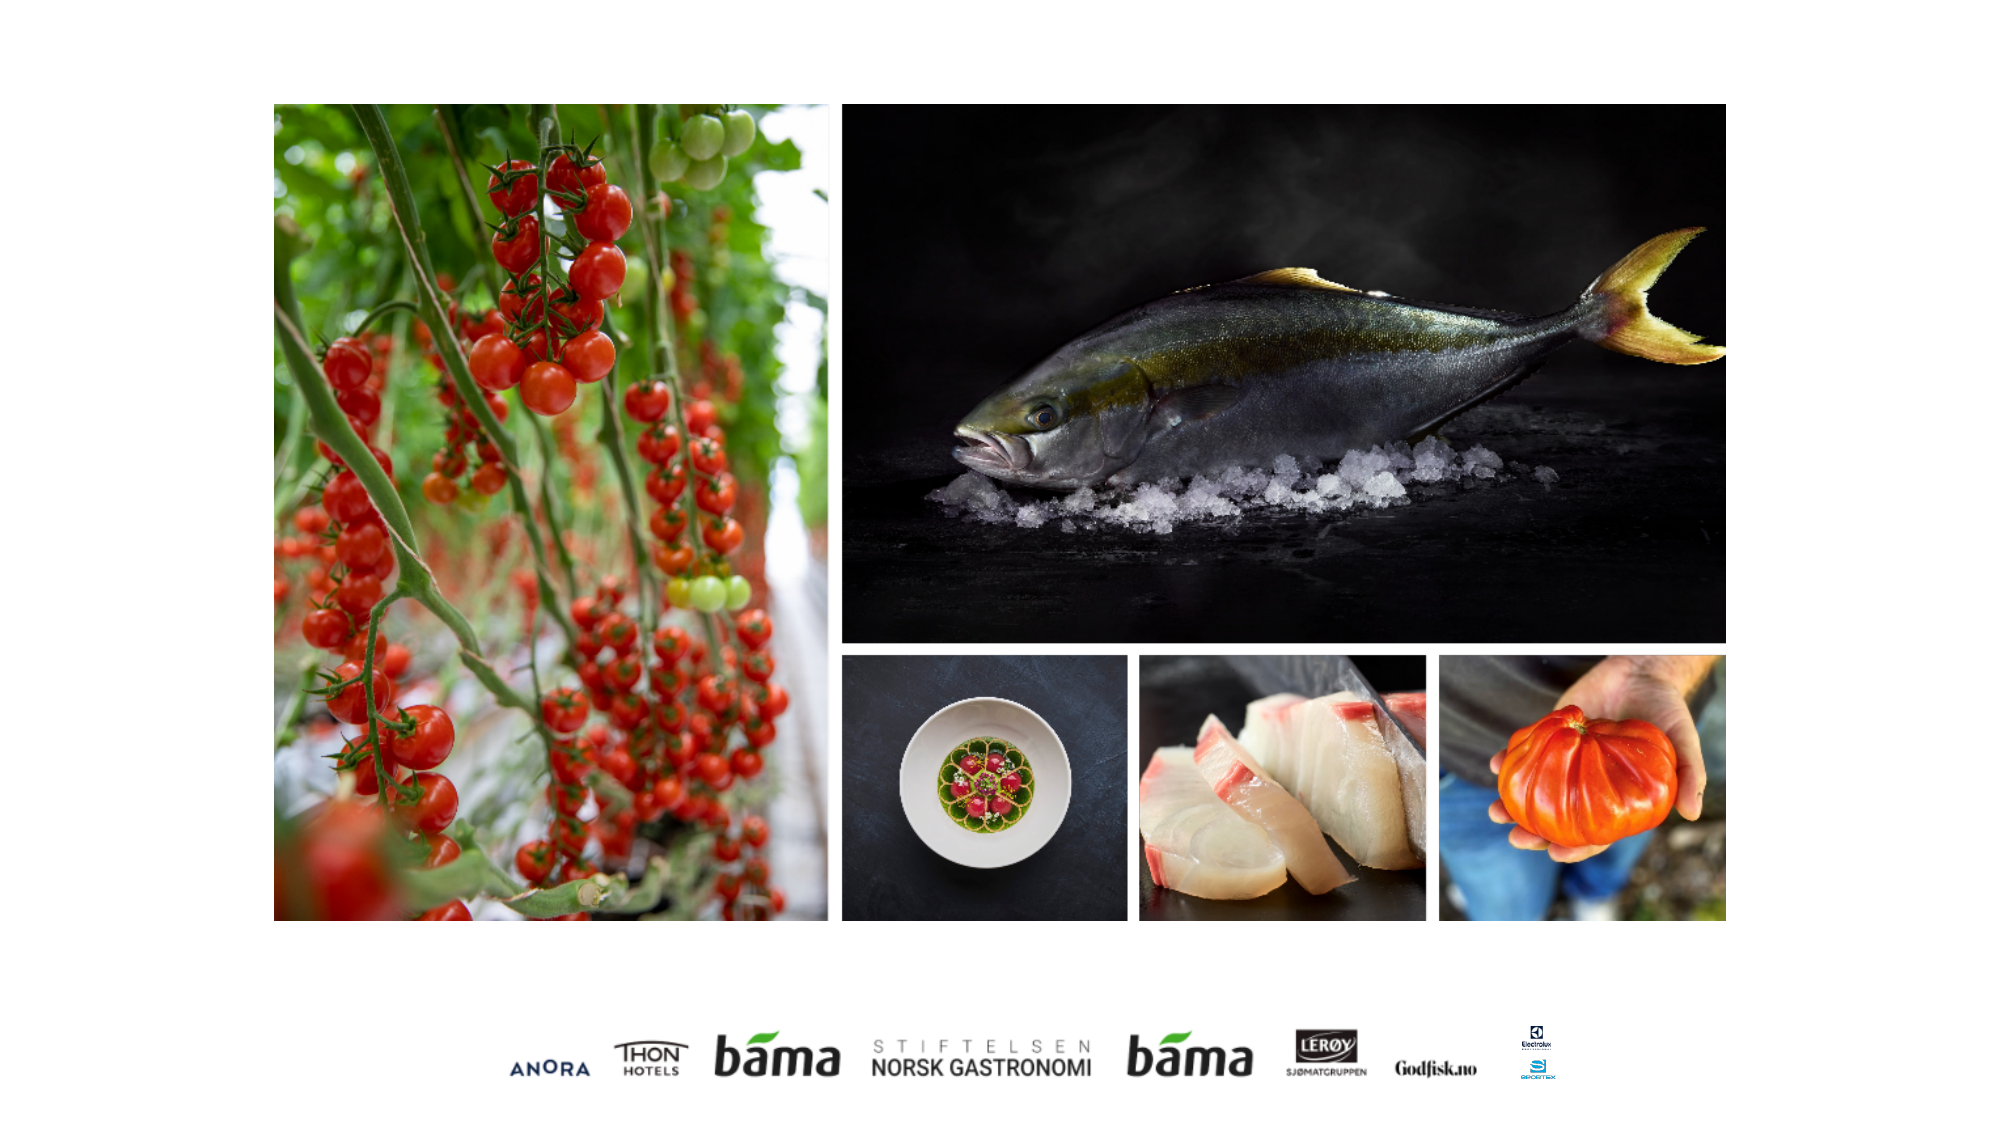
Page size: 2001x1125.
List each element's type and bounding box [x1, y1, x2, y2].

picture [274, 104, 1726, 921]
text_box [468, 1001, 1557, 1108]
